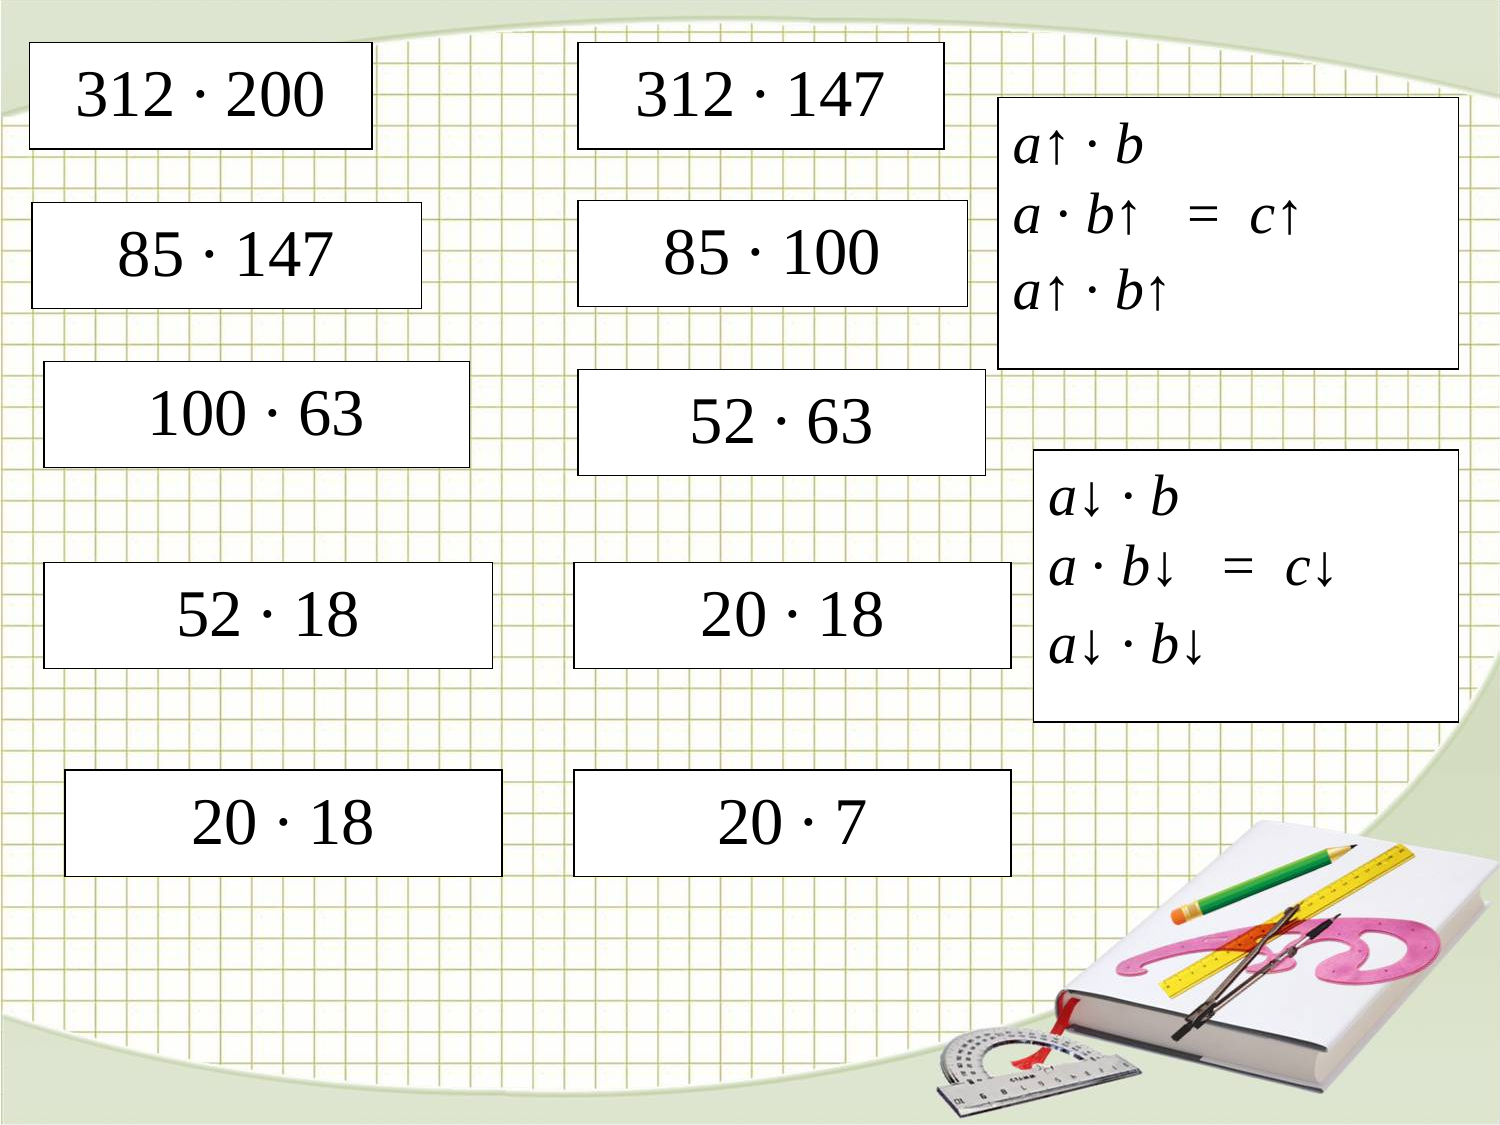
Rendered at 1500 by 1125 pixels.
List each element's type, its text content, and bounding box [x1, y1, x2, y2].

picture [0, 0, 1500, 1125]
text_box 85 ∙ 100 [577, 200, 968, 307]
text_box a↓ ∙ b a ∙ b↓ = c↓ a↓ ∙ b↓ [1033, 449, 1459, 722]
text_box 85 ∙ 147 [31, 202, 422, 309]
text_box 52 ∙ 18 [44, 562, 493, 669]
text_box 20 ∙ 18 [65, 770, 503, 877]
text_box 312 ∙ 200 [29, 42, 373, 149]
text_box 100 ∙ 63 [44, 361, 470, 468]
text_box 20 ∙ 7 [574, 770, 1012, 877]
text_box 312 ∙ 147 [577, 42, 944, 149]
text_box a↑ ∙ b a ∙ b↑ = c↑ a↑ ∙ b↑ [998, 97, 1459, 370]
text_box 52 ∙ 63 [577, 369, 986, 476]
text_box 20 ∙ 18 [574, 562, 1012, 669]
